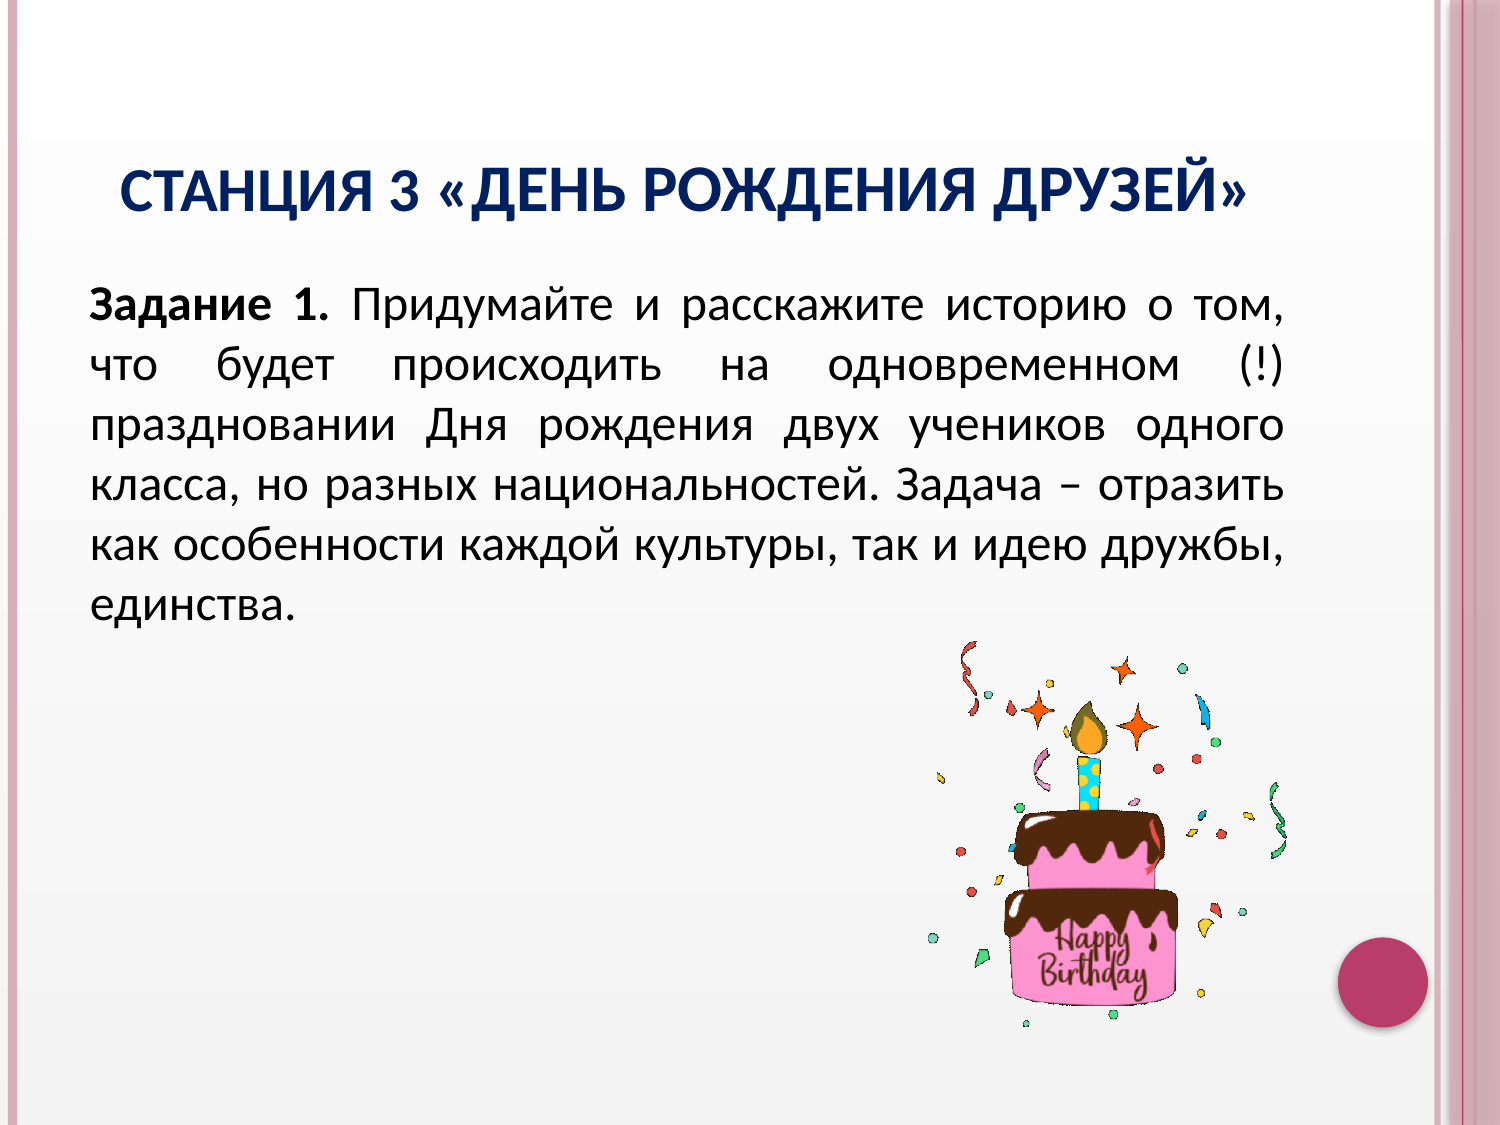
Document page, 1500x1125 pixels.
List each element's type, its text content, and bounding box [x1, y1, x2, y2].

list Задание 1. Придумайте и расскажите историю о том, что будет происходить на одновременном (!) праздновании Дня рождения двух учеников одного класса, но разных национальностей. Задача – отразить как особенности каждой культуры, так и идею дружбы, единства. [75, 262, 1300, 1062]
picture [831, 573, 1350, 1092]
title Станция 3 «День рождения друзей» [75, 45, 1300, 233]
